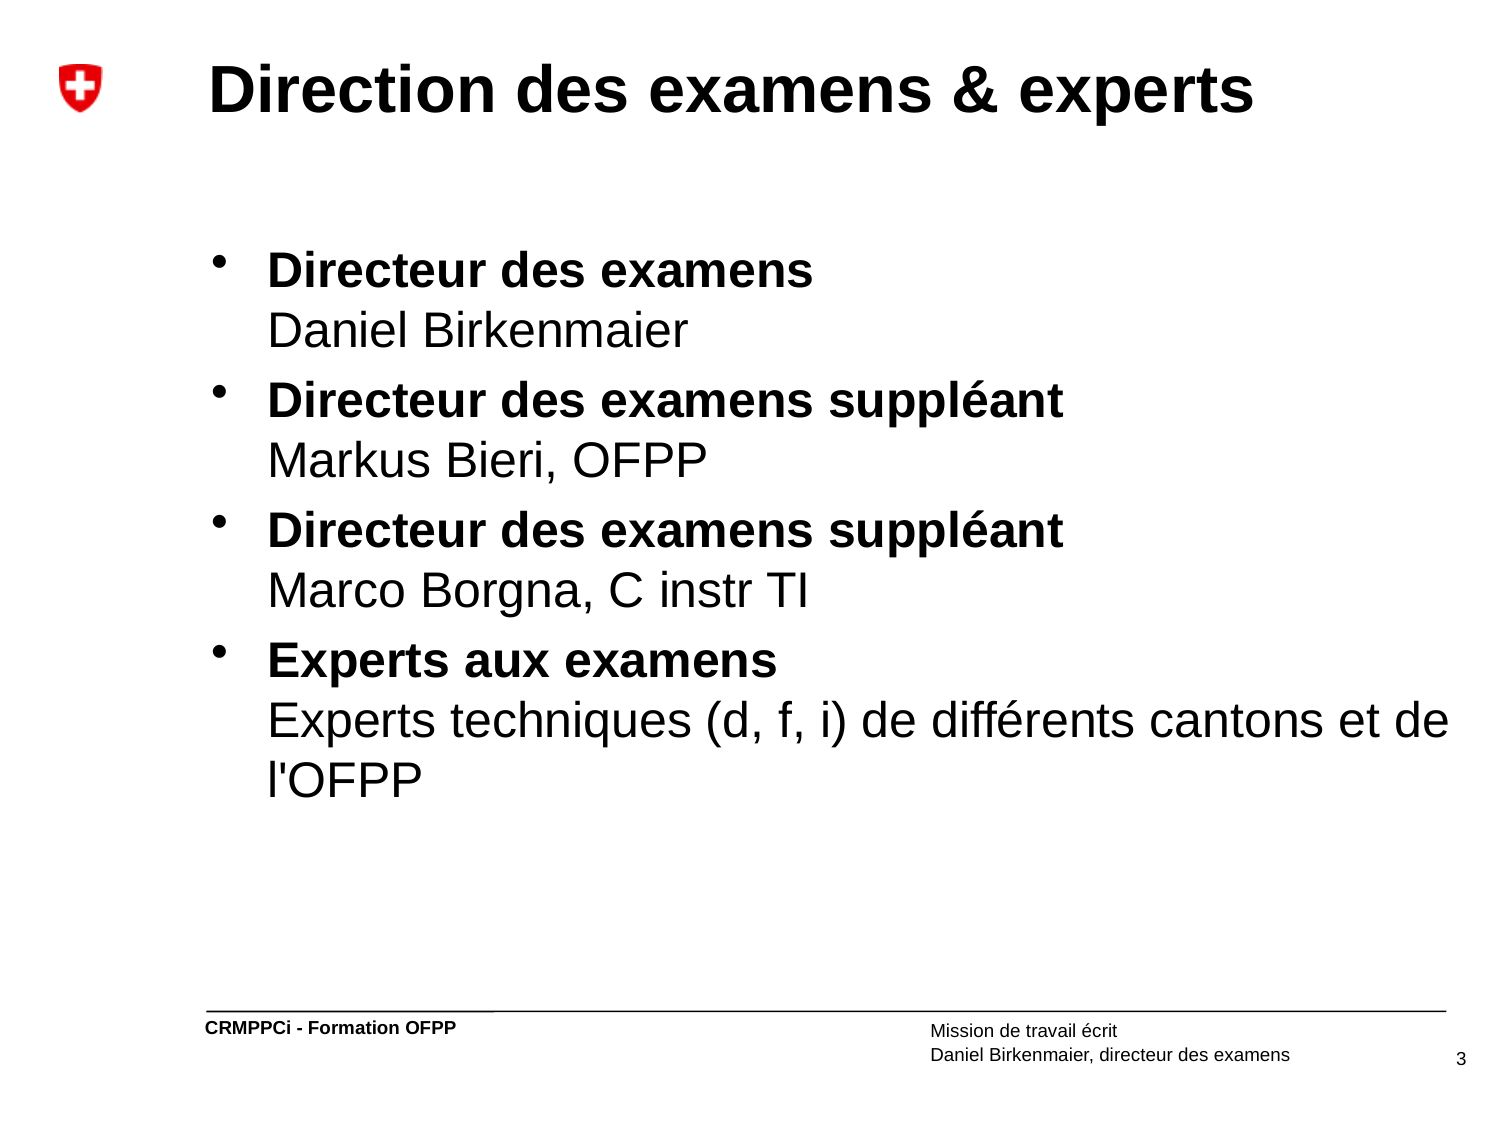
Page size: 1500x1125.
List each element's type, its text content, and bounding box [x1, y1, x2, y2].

list Directeur des examens Daniel Birkenmaier Directeur des examens suppléant Markus Bieri, OFPP Directeur des examens suppléant Marco Borgna, C instr TI Experts aux examens Experts techniques (d, f, i) de différents cantons et de l'OFPP [210, 237, 1480, 1012]
title Direction des examens & experts [207, 45, 1433, 209]
picture [59, 64, 103, 114]
footer Daniel Birkenmaier, directeur des examens [915, 1048, 1447, 1071]
slide_number Mission de travail écrit [915, 1011, 1447, 1048]
